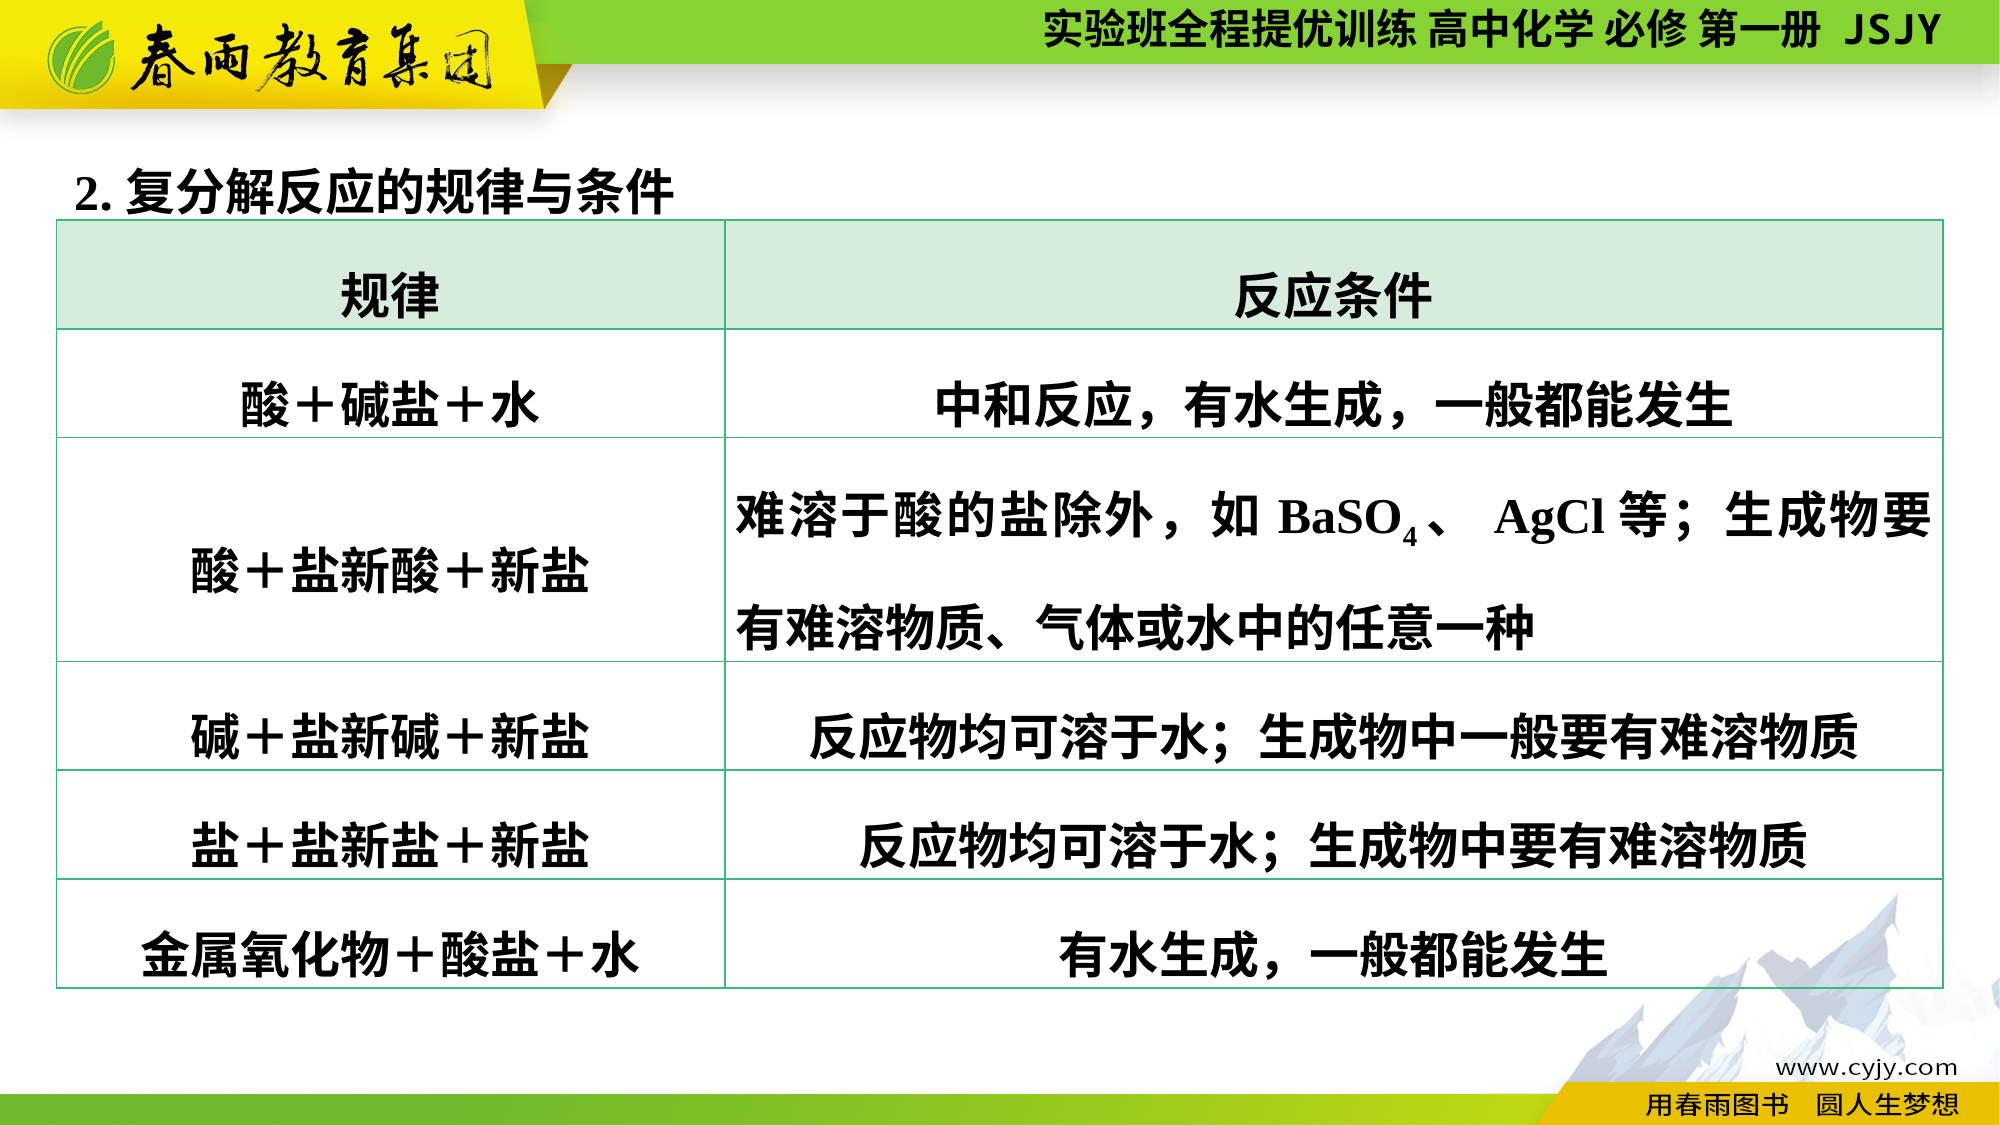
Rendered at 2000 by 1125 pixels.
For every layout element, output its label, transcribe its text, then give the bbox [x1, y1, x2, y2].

picture [0, 0, 2000, 1125]
list 2.复分解反应的规律与条件 [59, 122, 1944, 217]
